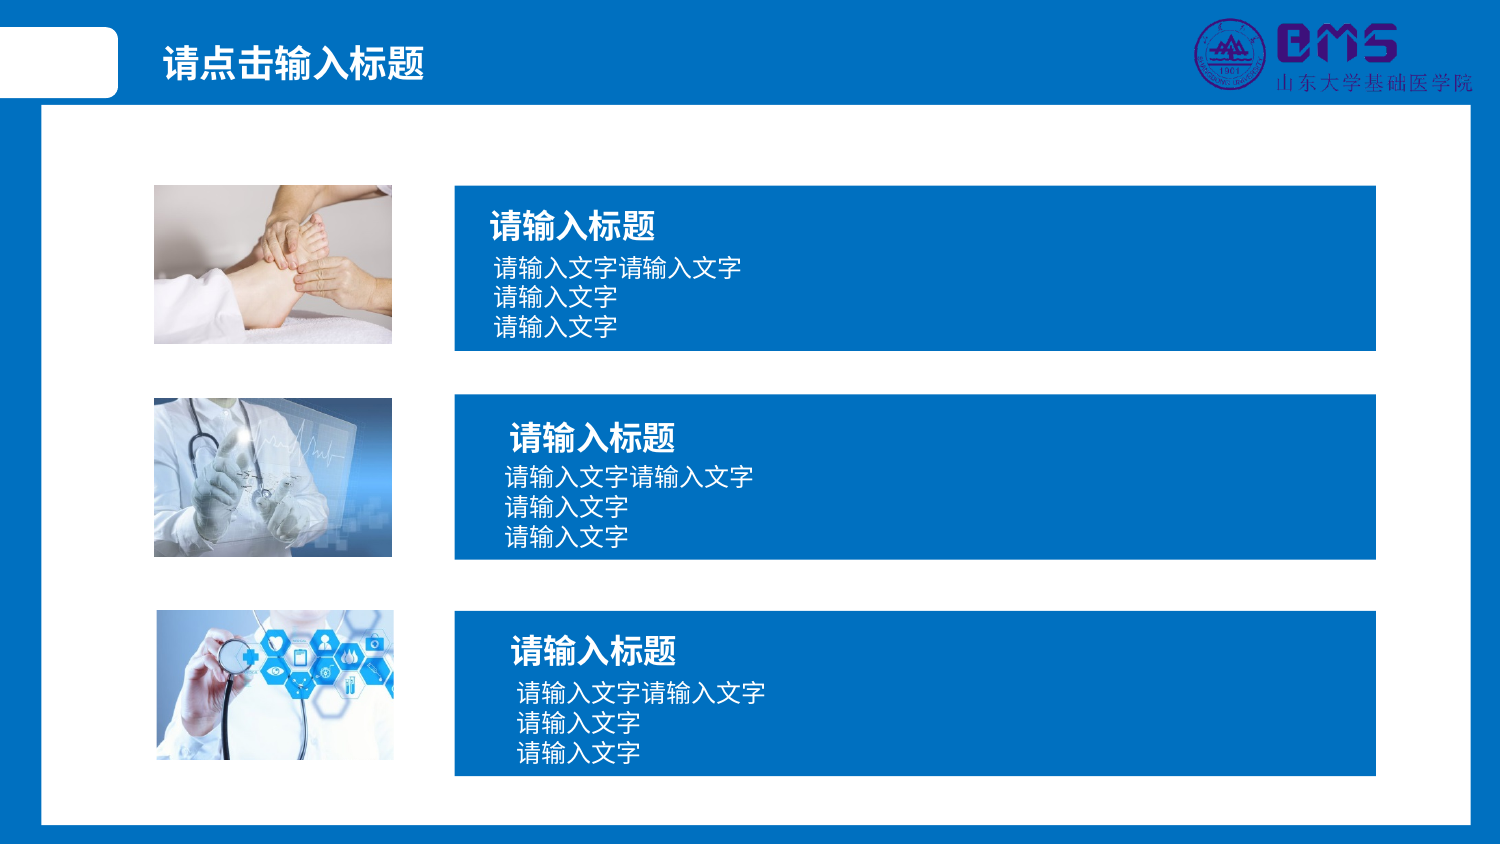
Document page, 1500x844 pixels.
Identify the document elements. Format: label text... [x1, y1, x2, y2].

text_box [454, 610, 1377, 777]
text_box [454, 394, 1377, 560]
picture [156, 610, 394, 760]
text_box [454, 185, 1377, 352]
picture [154, 185, 393, 344]
text_box 请点击输入标题 [147, 32, 526, 93]
text_box [39, 103, 1473, 827]
text_box [0, 25, 121, 101]
picture [154, 398, 393, 557]
picture [1166, 0, 1500, 132]
